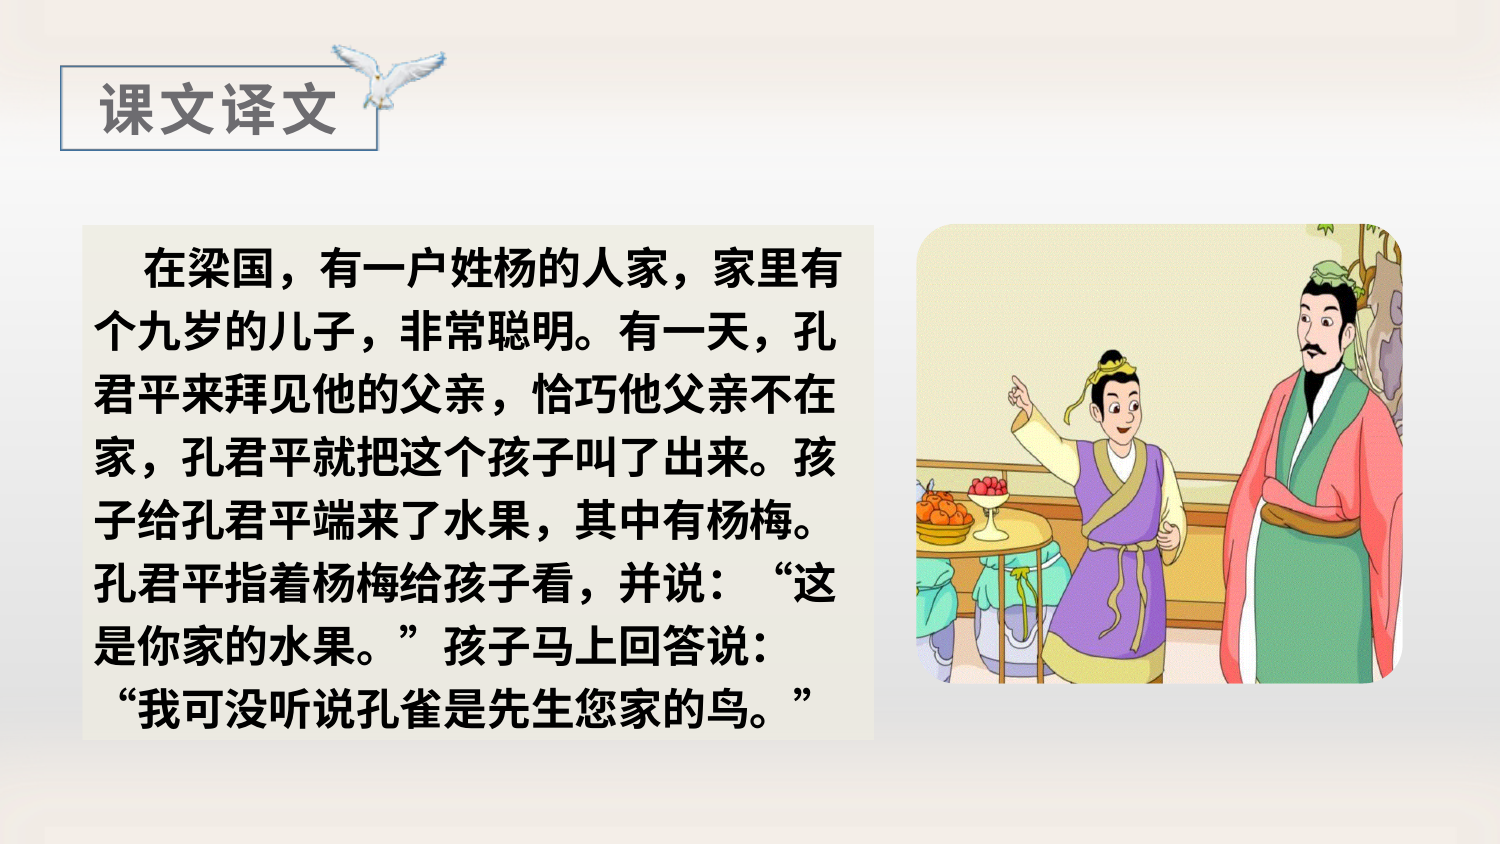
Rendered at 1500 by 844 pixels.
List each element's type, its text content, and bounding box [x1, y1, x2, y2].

text_box 在梁国，有一户姓杨的人家，家里有个九岁的儿子，非常聪明。有一天，孔君平来拜见他的父亲，恰巧他父亲不在家，孔君平就把这个孩子叫了出来。孩子给孔君平端来了水果，其中有杨梅。孔君平指着杨梅给孩子看，并说：“这是你家的水果。”孩子马上回答说：“我可没听说孔雀是先生您家的鸟。” [82, 225, 874, 740]
picture [0, 0, 1500, 190]
picture [0, 223, 1500, 844]
text_box 课文译文 [87, 68, 372, 148]
